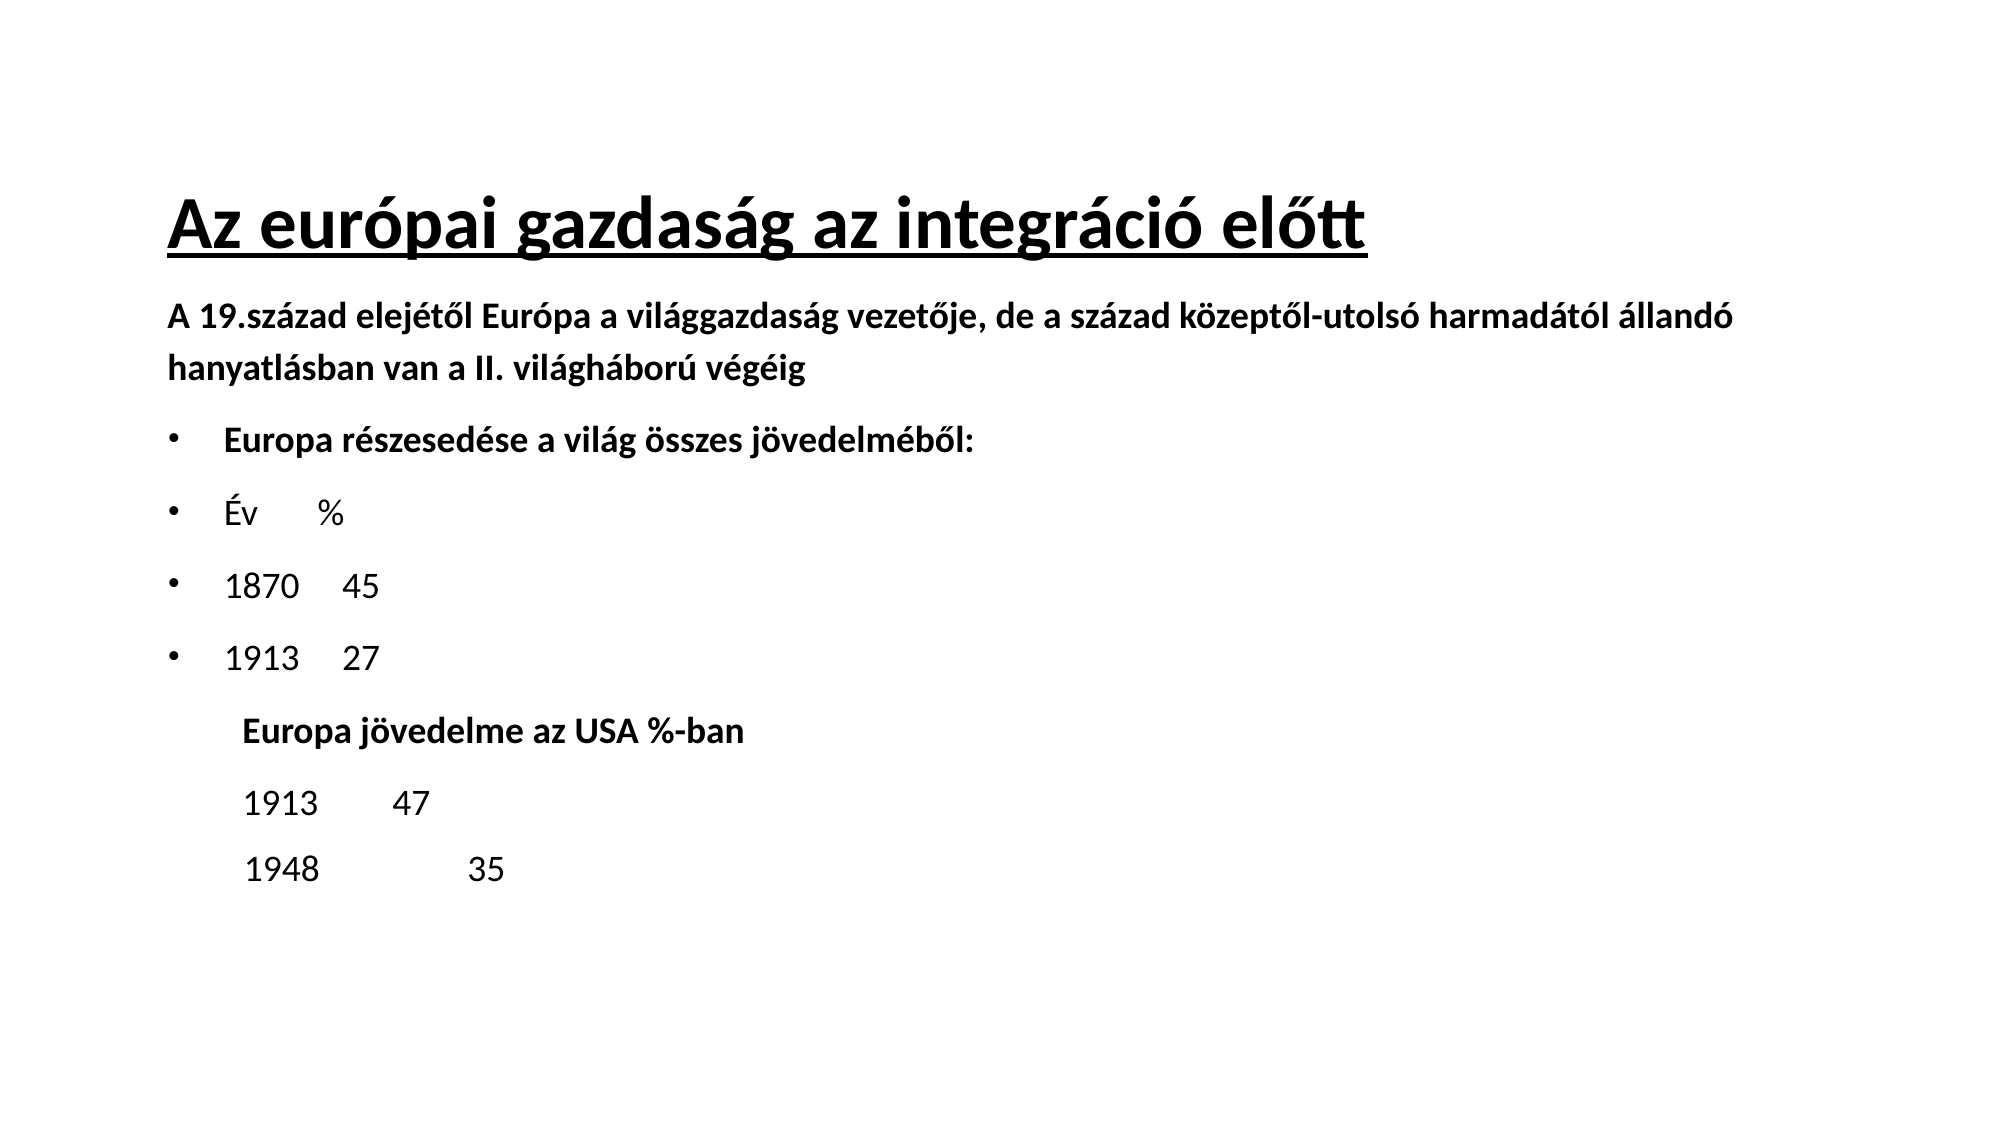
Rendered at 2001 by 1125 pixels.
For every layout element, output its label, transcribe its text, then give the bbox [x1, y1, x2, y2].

text_box Az európai gazdaság az integráció előtt A 19.század elejétől Európa a világgazdaság vezetője, de a század közeptől-utolsó harmadától állandó hanyatlásban van a II. világháború végéig Europa részesedése a világ összes jövedelméből: Év % 1870 45 1913 27 Europa jövedelme az USA %-ban 1913 47 1948 35 [152, 152, 1882, 897]
